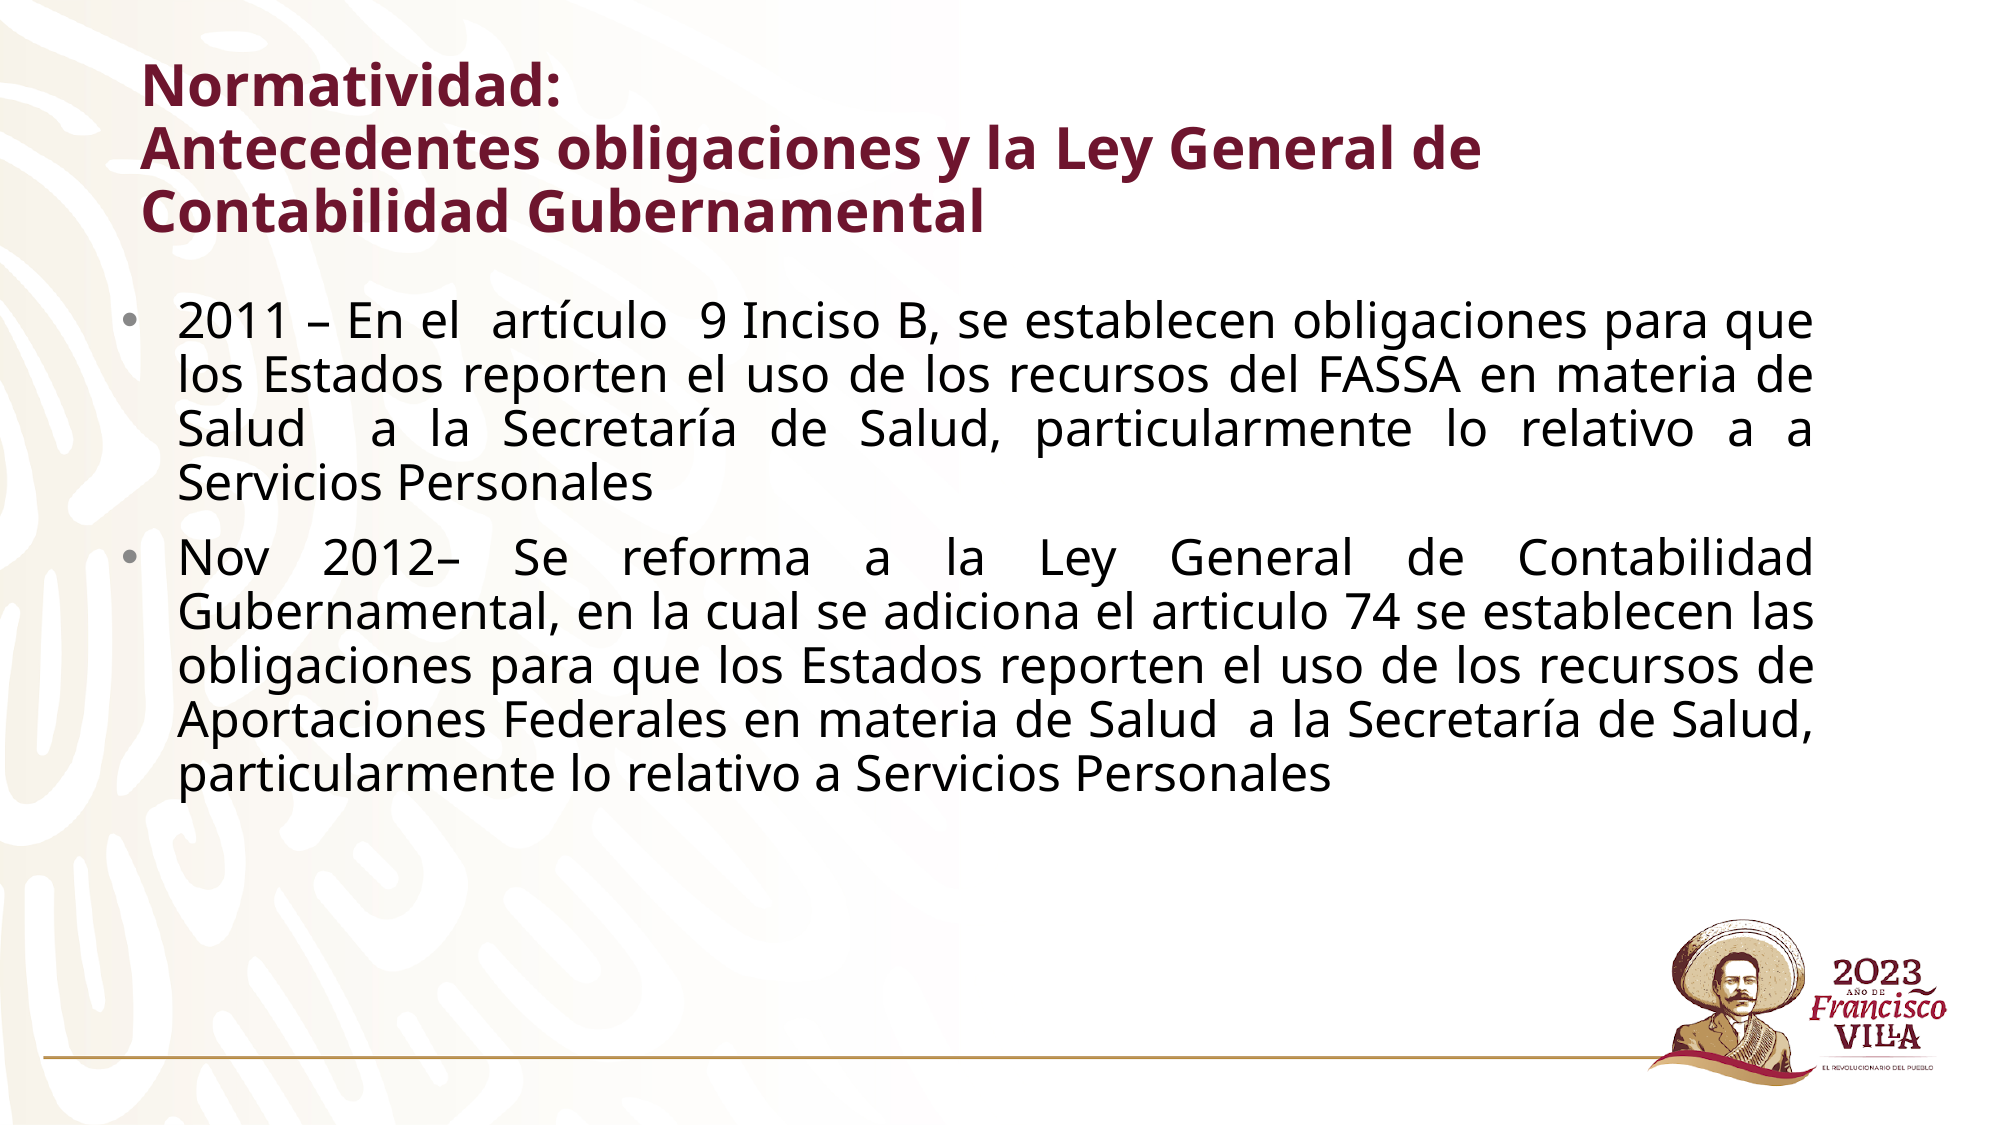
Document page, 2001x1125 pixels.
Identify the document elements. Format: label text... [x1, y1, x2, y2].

picture [0, 0, 2001, 1125]
list 2011 – En el artículo 9 Inciso B, se establecen obligaciones para que los Estados reporten el uso de los recursos del FASSA en materia de Salud a la Secretaría de Salud, particularmente lo relativo a a Servicios Personales Nov 2012– Se reforma a la Ley General de Contabilidad Gubernamental, en la cual se adiciona el articulo 74 se establecen las obligaciones para que los Estados reporten el uso de los recursos de Aportaciones Federales en materia de Salud a la Secretaría de Salud, particularmente lo relativo a Servicios Personales [106, 288, 1832, 891]
title Normatividad: Antecedentes obligaciones y la Ley General de Contabilidad Gubernamental [125, 42, 1656, 253]
